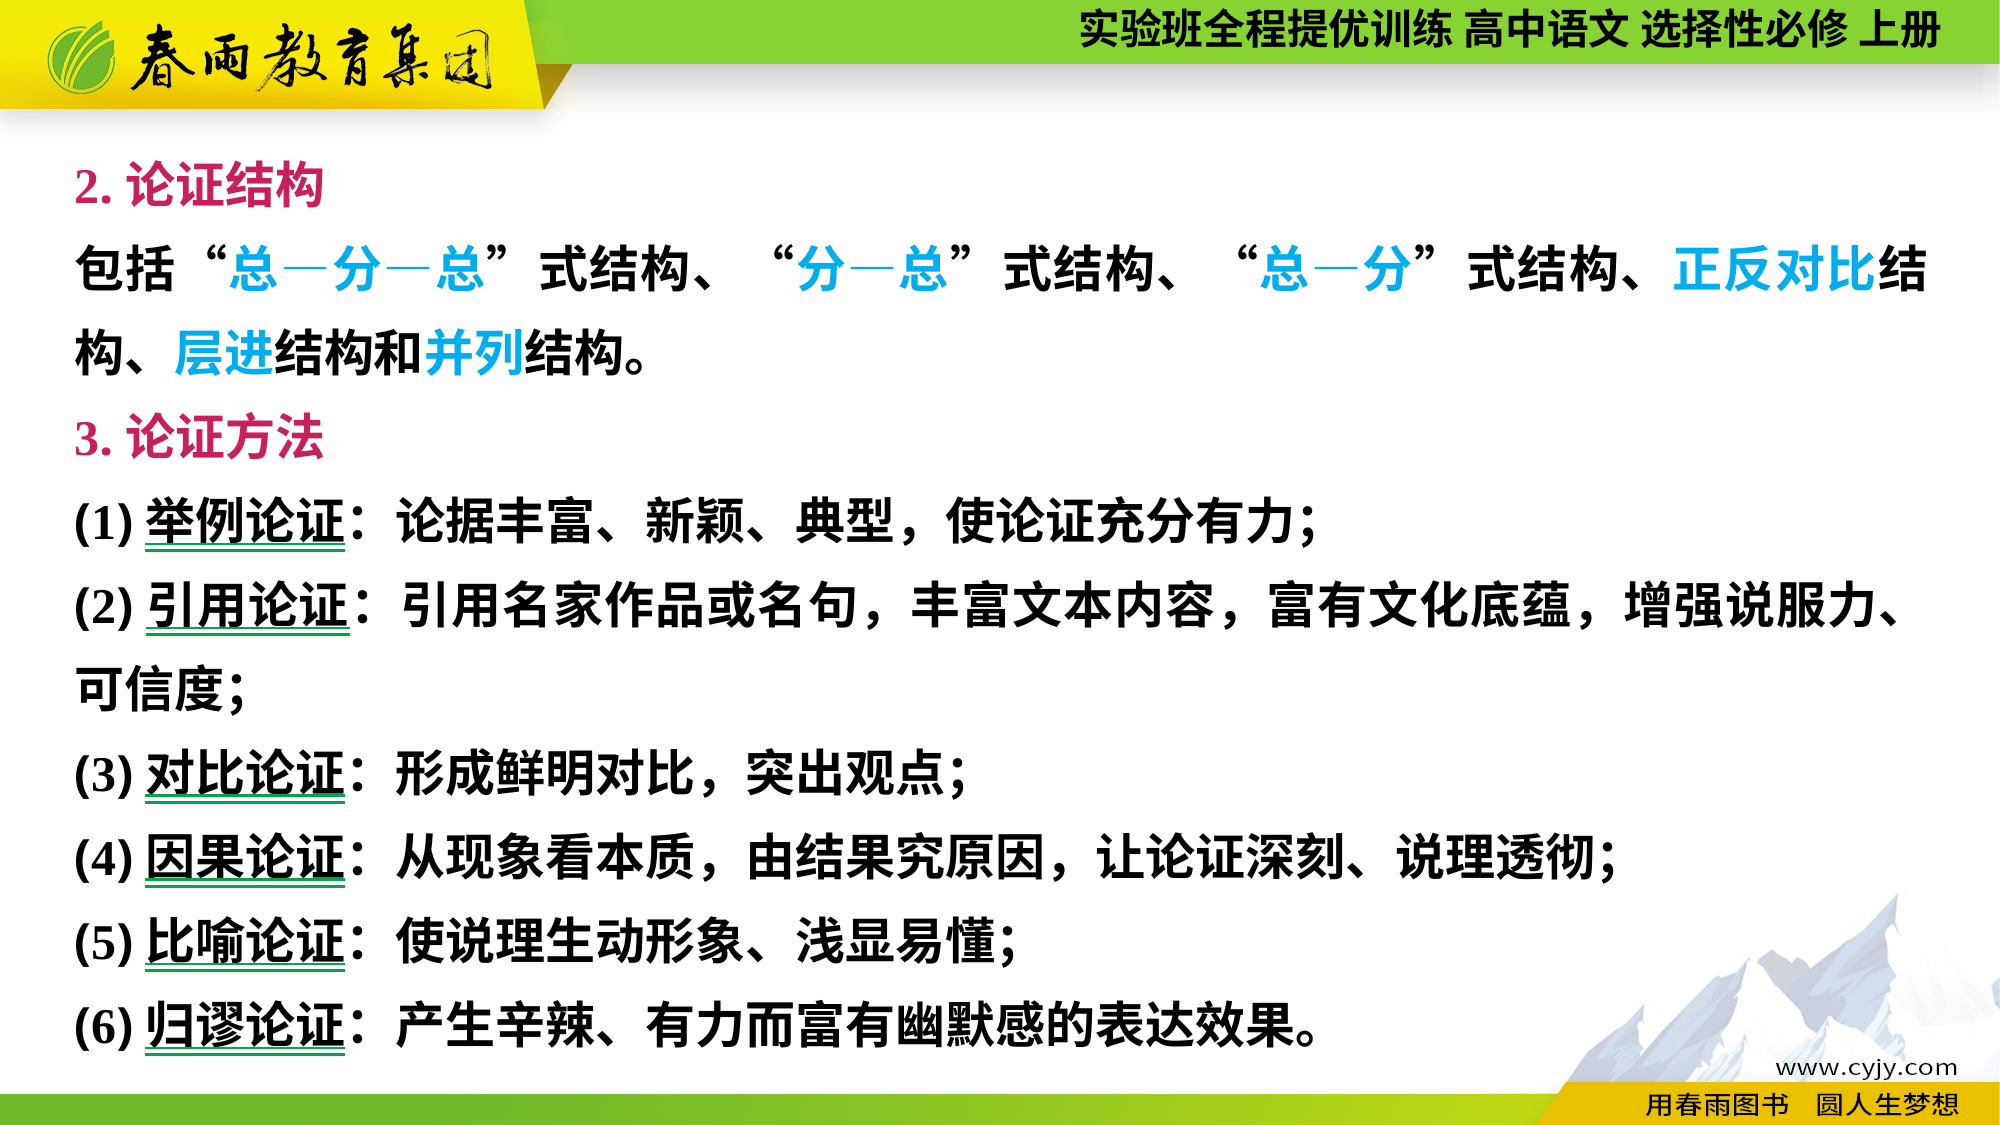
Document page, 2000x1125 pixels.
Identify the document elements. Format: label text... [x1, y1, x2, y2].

list 2.论证结构 包括“总—分—总”式结构、“分—总”式结构、“总—分”式结构、正反对比结构、层进结构和并列结构。 3.论证方法 (1)举例论证：论据丰富、新颖、典型，使论证充分有力； (2)引用论证：引用名家作品或名句，丰富文本内容，富有文化底蕴，增强说服力、可信度； (3)对比论证：形成鲜明对比，突出观点； (4)因果论证：从现象看本质，由结果究原因，让论证深刻、说理透彻； (5)比喻论证：使说理生动形象、浅显易懂； (6)归谬论证：产生辛辣、有力而富有幽默感的表达效果。 [59, 122, 1944, 1061]
picture [0, 0, 2000, 1125]
